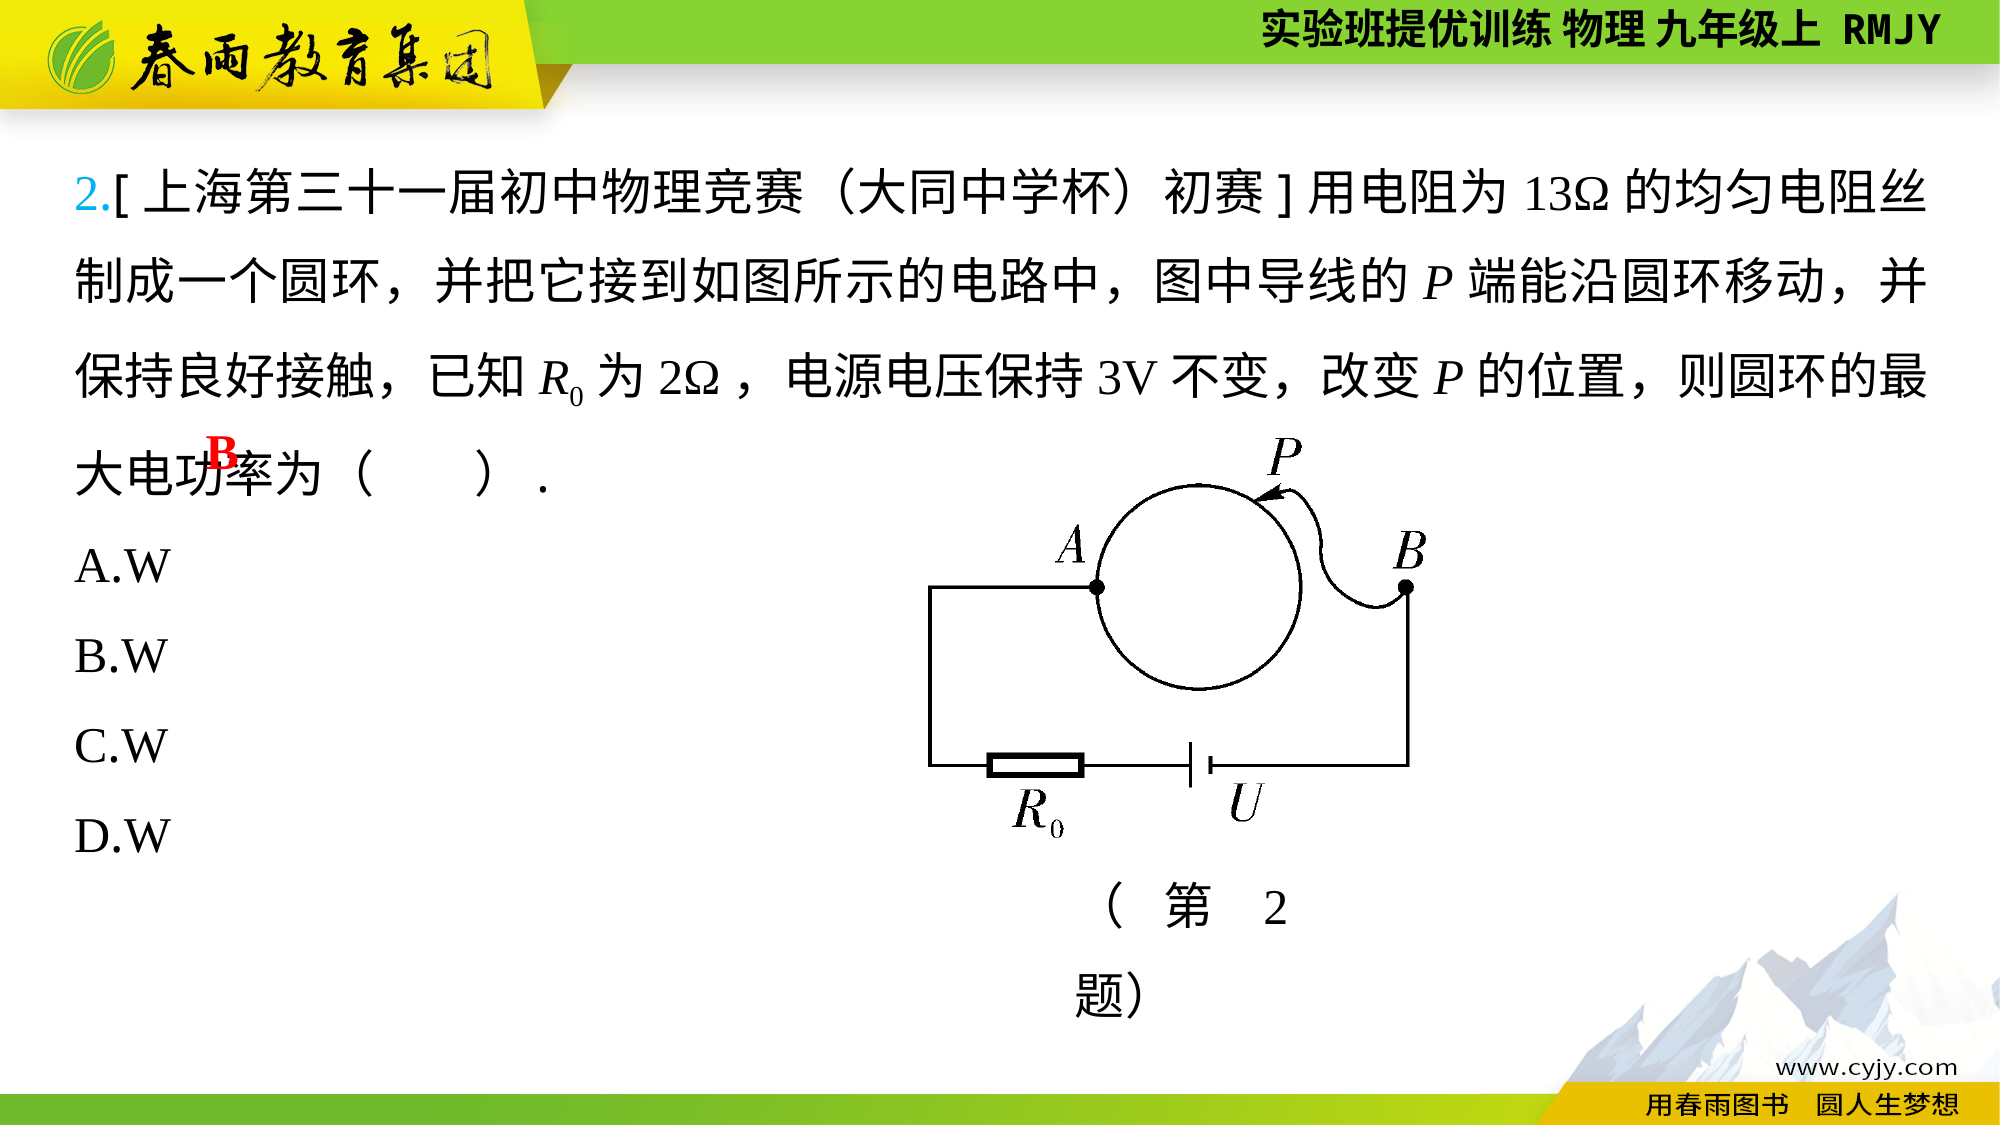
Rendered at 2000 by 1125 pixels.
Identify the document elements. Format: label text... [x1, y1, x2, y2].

text_box （第2题） [1060, 846, 1315, 943]
picture [0, 0, 2000, 1125]
text_box B [190, 412, 254, 488]
